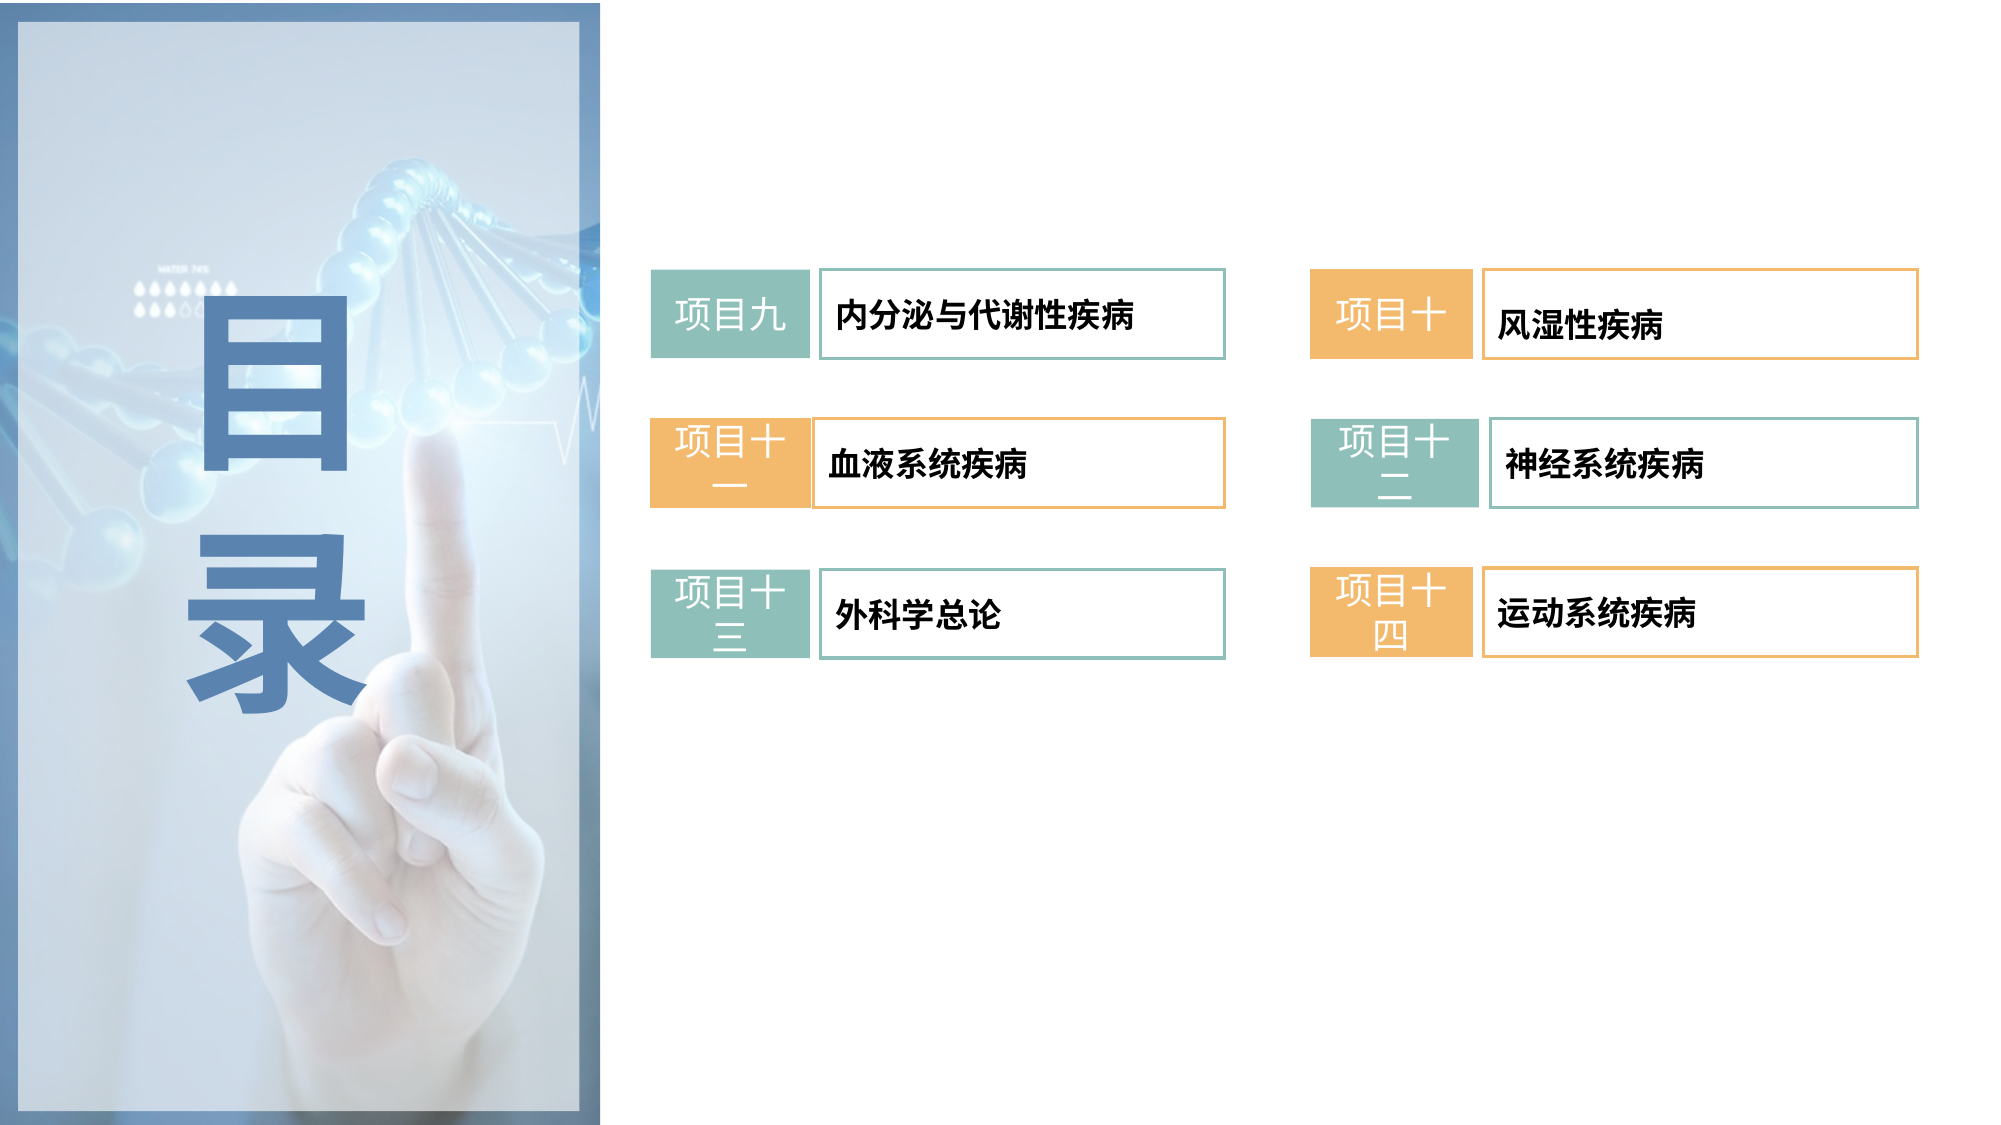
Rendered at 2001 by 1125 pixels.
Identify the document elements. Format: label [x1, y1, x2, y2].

text_box [650, 418, 1225, 508]
text_box [650, 269, 1225, 359]
text_box [650, 569, 1225, 659]
text_box [1310, 418, 1918, 508]
text_box [1310, 568, 1918, 657]
picture [0, 3, 601, 1125]
text_box [1310, 269, 1918, 359]
